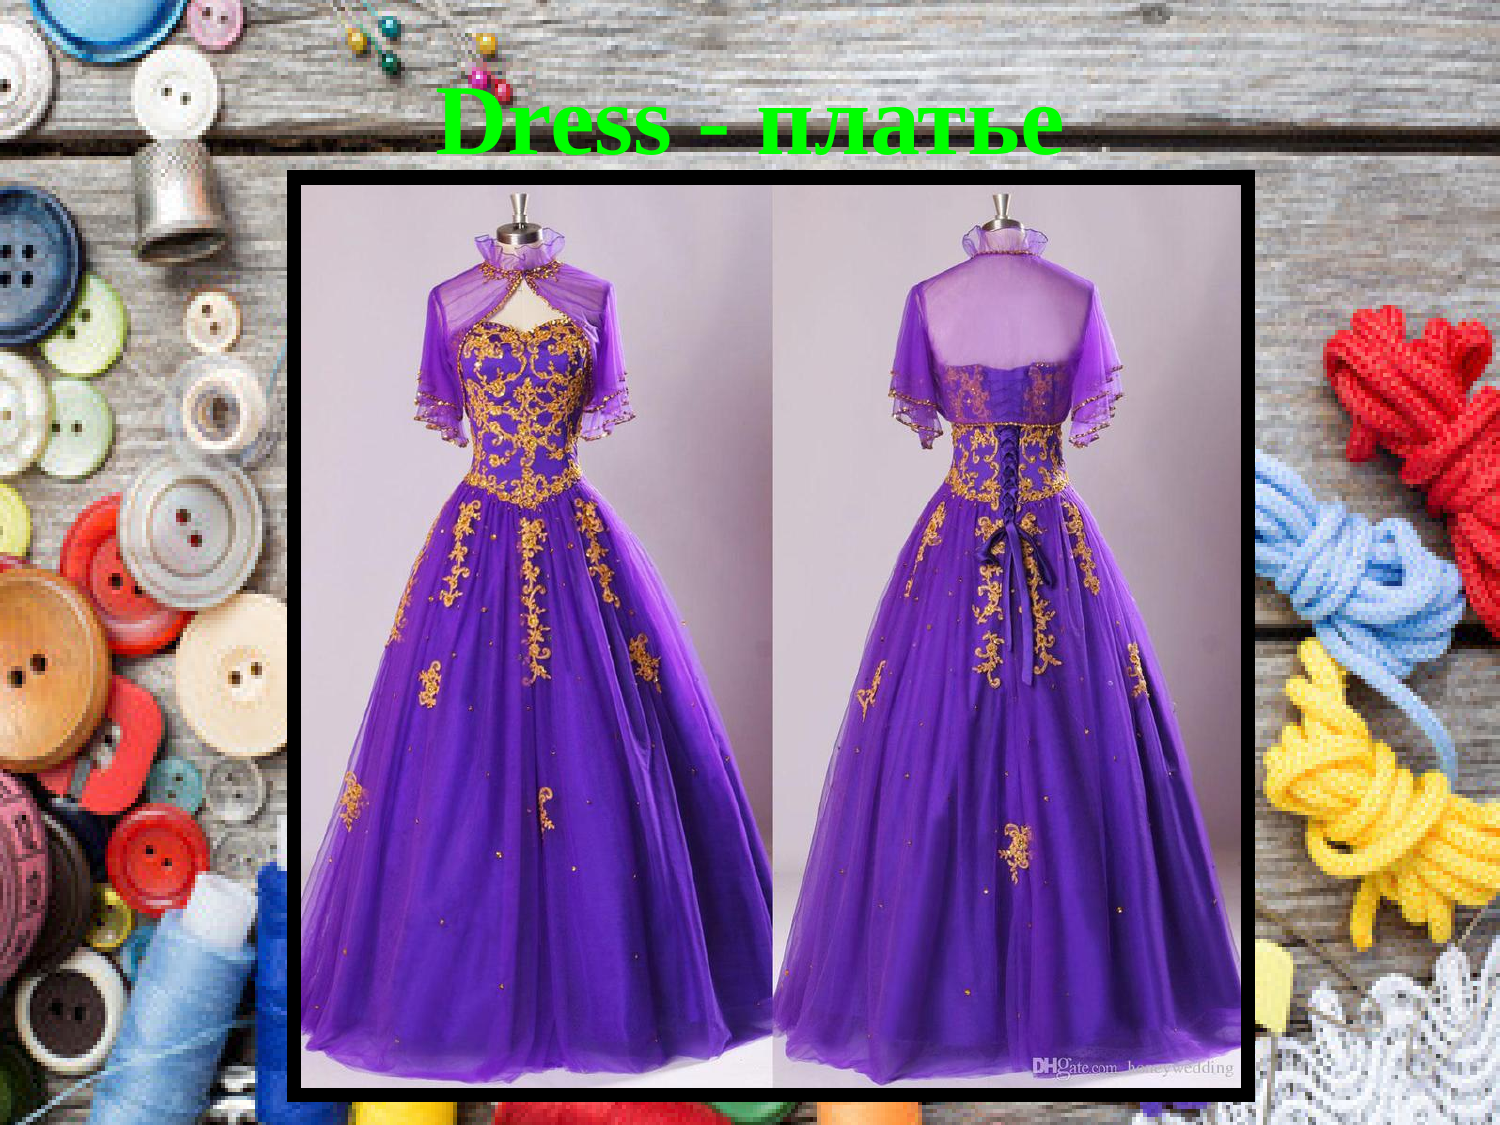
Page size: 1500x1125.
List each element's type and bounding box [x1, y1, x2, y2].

list [0, 0, 1500, 1125]
picture [300, 184, 1241, 1088]
